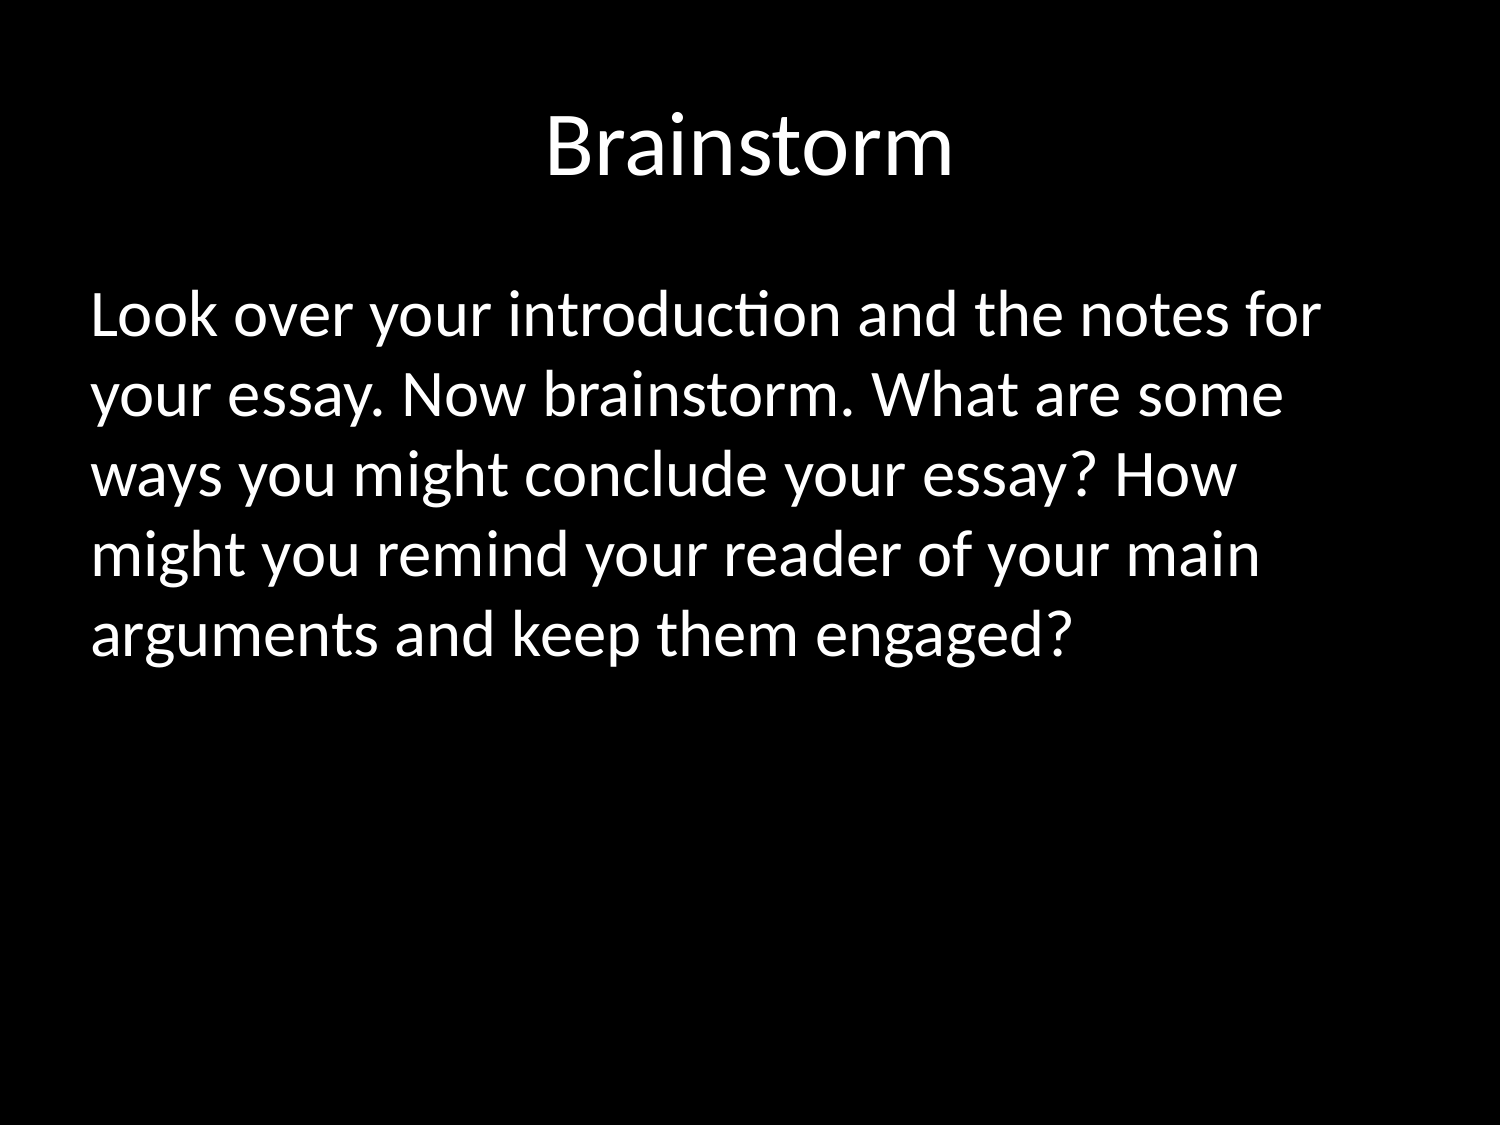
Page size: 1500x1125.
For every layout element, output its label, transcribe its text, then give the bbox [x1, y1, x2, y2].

title Brainstorm [75, 45, 1425, 233]
list Look over your introduction and the notes for your essay. Now brainstorm. What are some ways you might conclude your essay? How might you remind your reader of your main arguments and keep them engaged? [75, 262, 1425, 1005]
